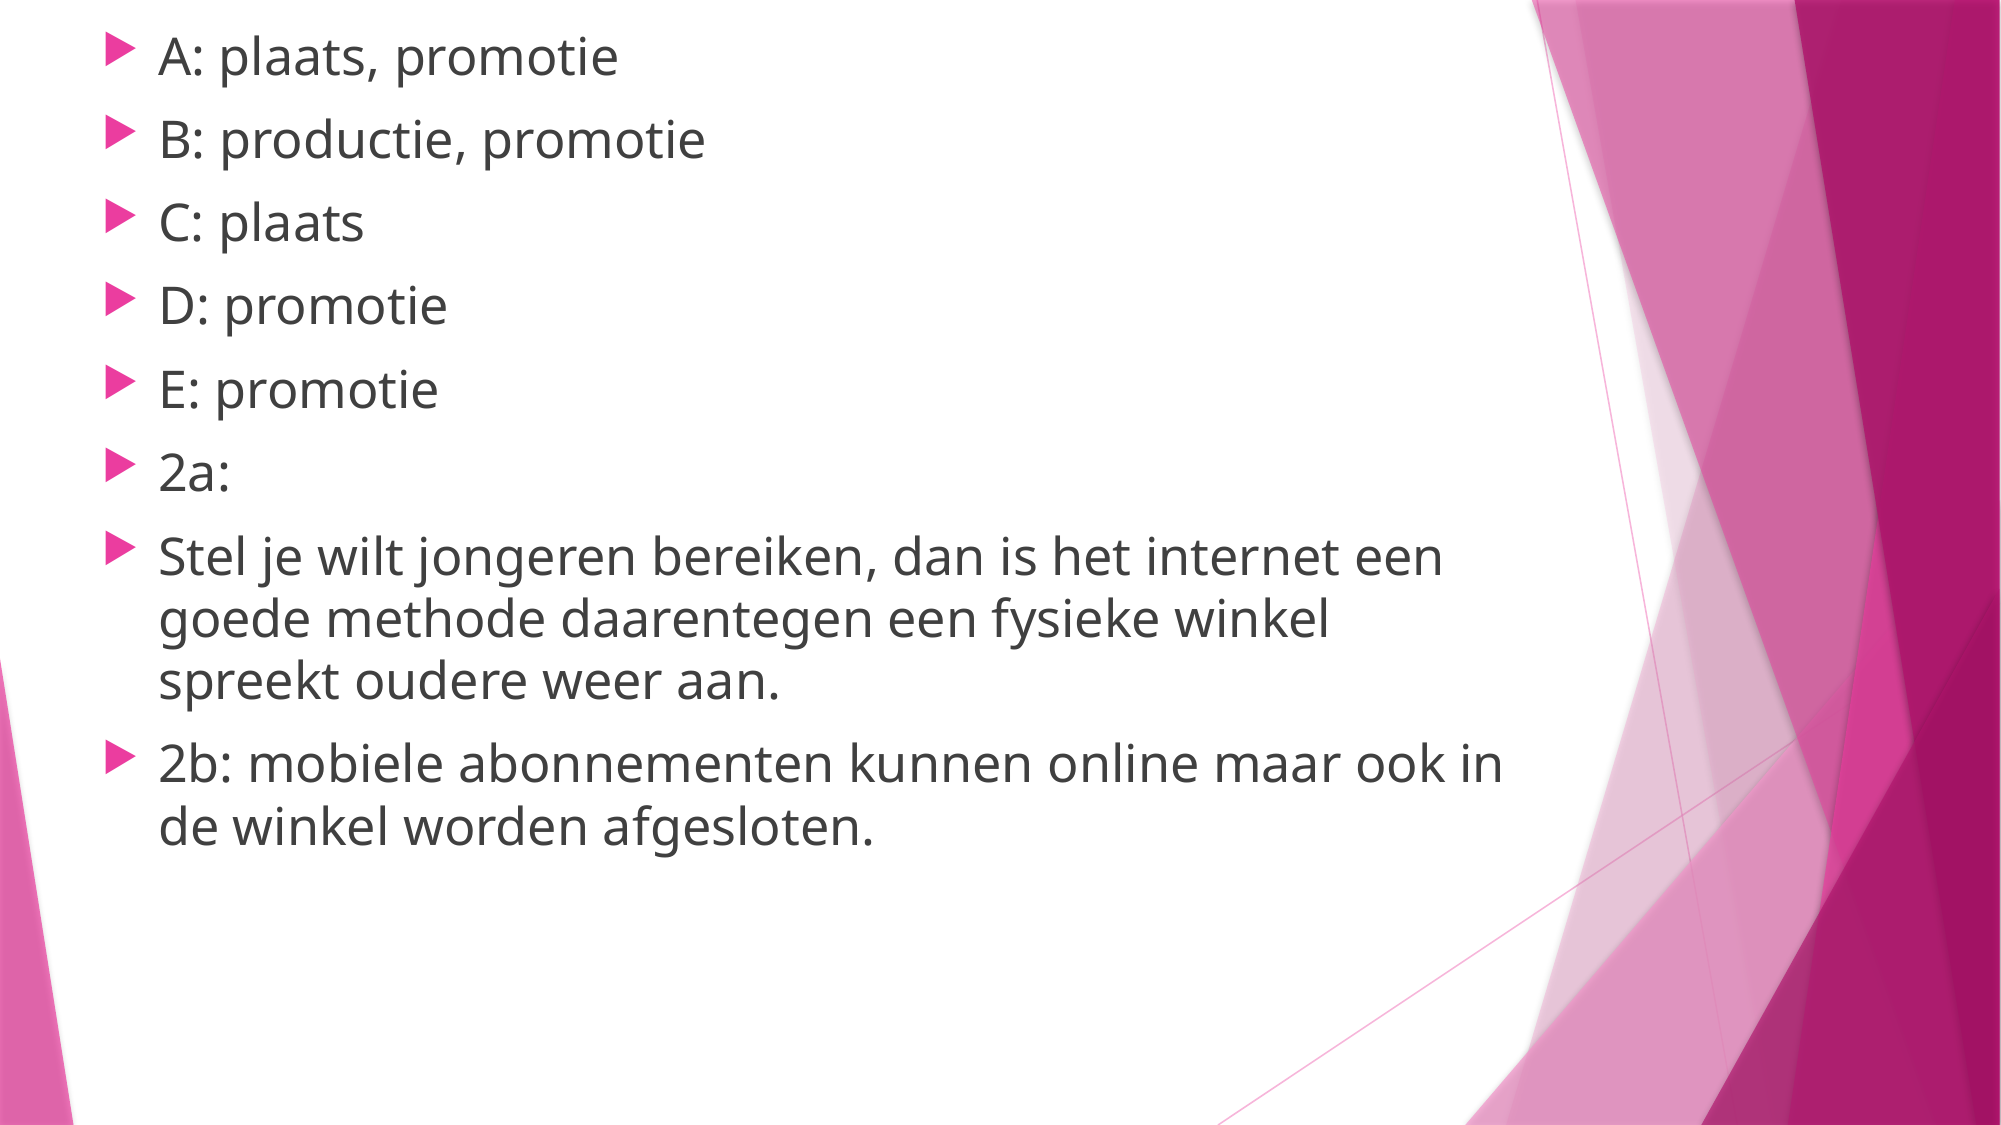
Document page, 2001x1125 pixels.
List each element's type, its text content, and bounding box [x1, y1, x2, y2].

list A: plaats, promotie B: productie, promotie C: plaats D: promotie E: promotie 2a: Stel je wilt jongeren bereiken, dan is het internet een goede methode daarentegen een fysieke winkel spreekt oudere weer aan. 2b: mobiele abonnementen kunnen online maar ook in de winkel worden afgesloten. [86, 15, 1522, 991]
